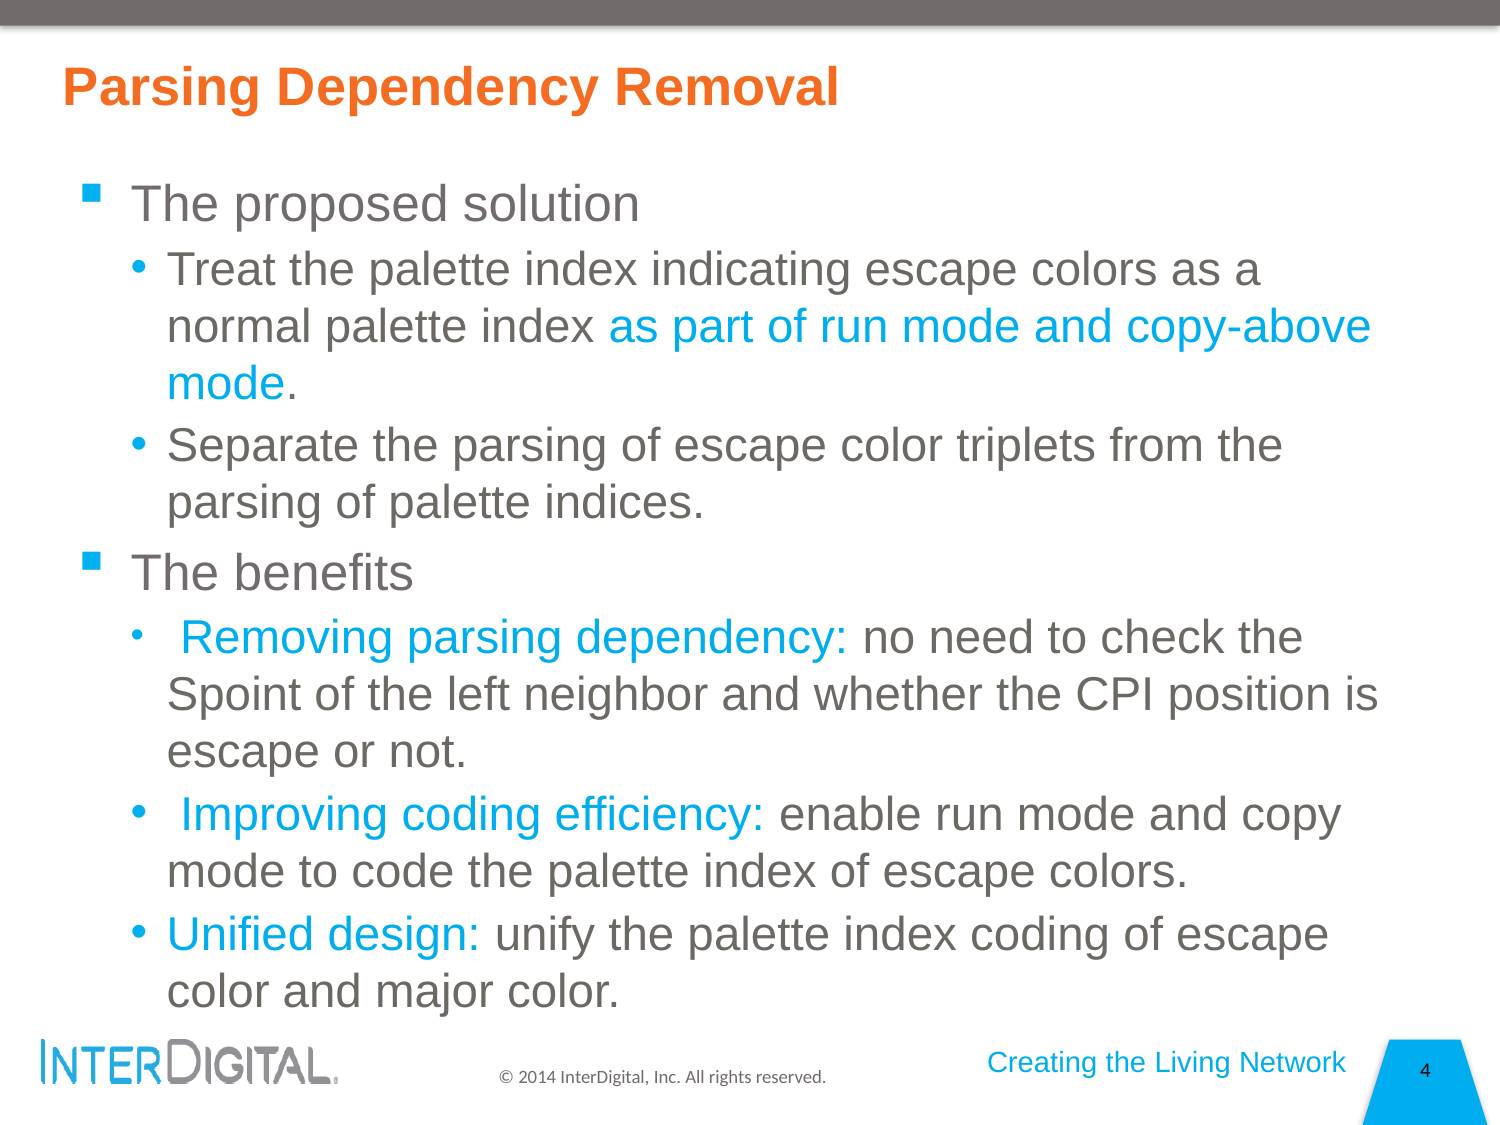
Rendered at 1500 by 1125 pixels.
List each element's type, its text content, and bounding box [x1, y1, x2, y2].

text_box The proposed solution Treat the palette index indicating escape colors as a normal palette index as part of run mode and copy-above mode. Separate the parsing of escape color triplets from the parsing of palette indices. The benefits Removing parsing dependency: no need to check the Spoint of the left neighbor and whether the CPI position is escape or not. Improving coding efficiency: enable run mode and copy mode to code the palette index of escape colors. Unified design: unify the palette index coding of escape color and major color. [62, 162, 1413, 1025]
text_box Parsing Dependency Removal [47, 37, 1438, 130]
picture [41, 1039, 338, 1084]
